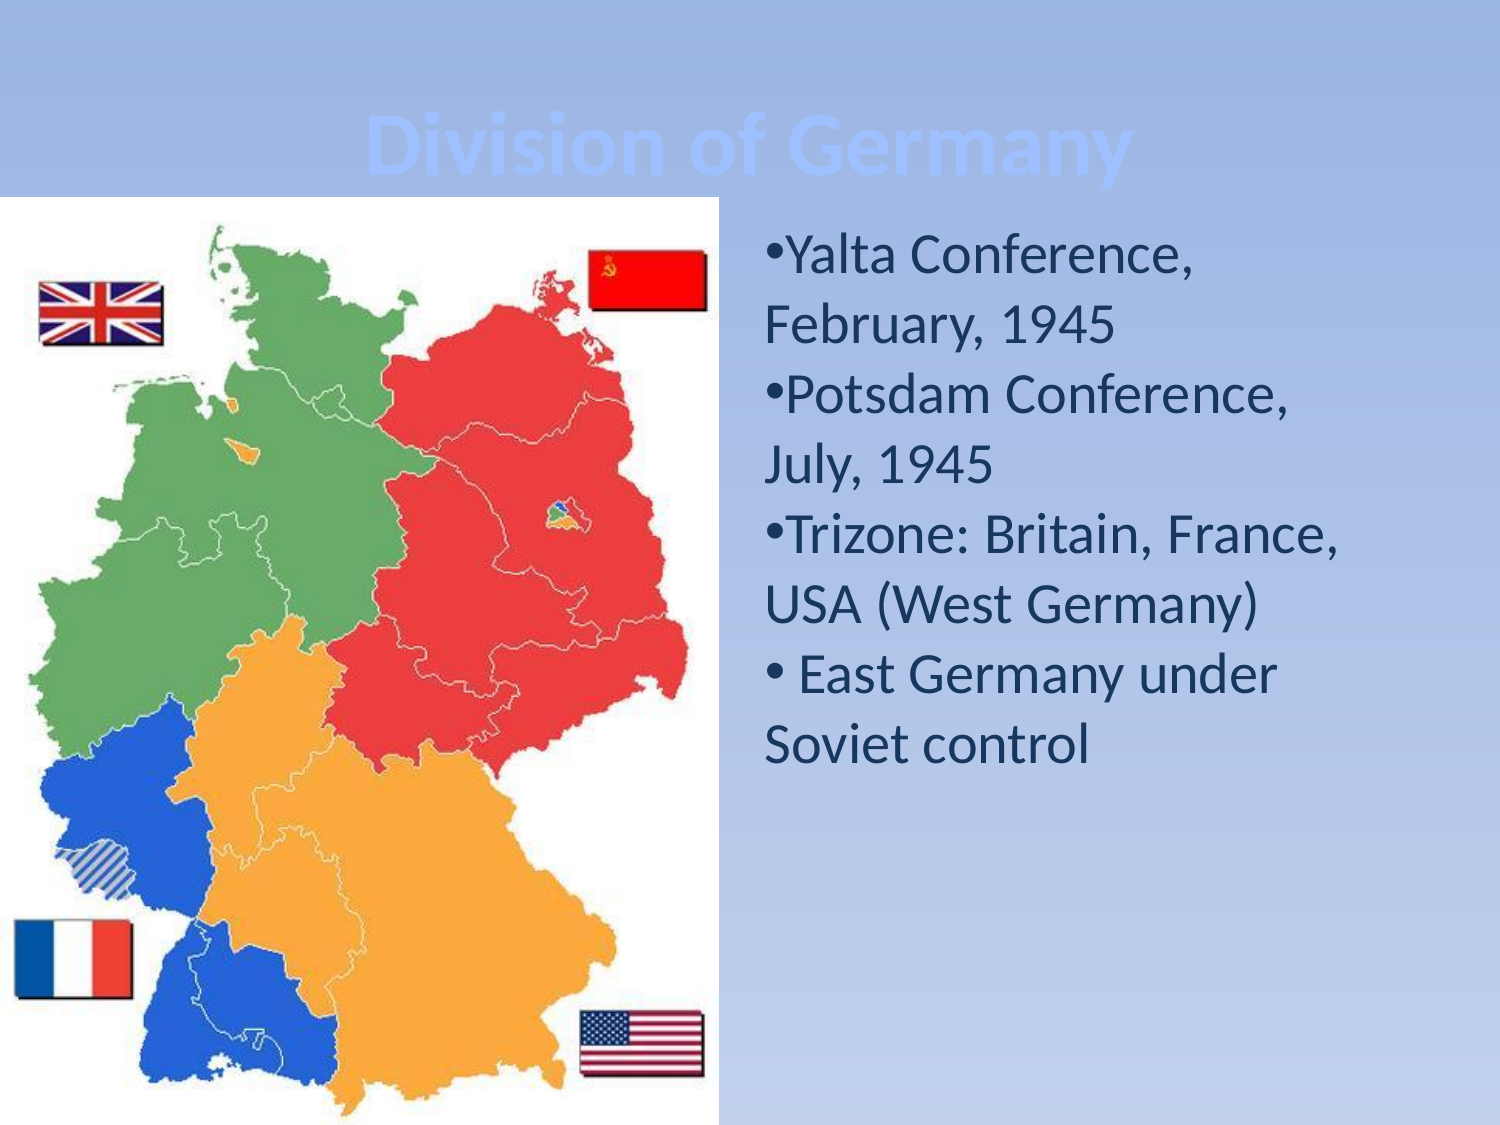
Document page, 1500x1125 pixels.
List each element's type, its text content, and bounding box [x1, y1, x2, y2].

text_box Yalta Conference, February, 1945 Potsdam Conference, July, 1945 Trizone: Britain, France, USA (West Germany) East Germany under Soviet control [750, 208, 1400, 783]
title Division of Germany [75, 45, 1425, 233]
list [0, 197, 719, 1125]
